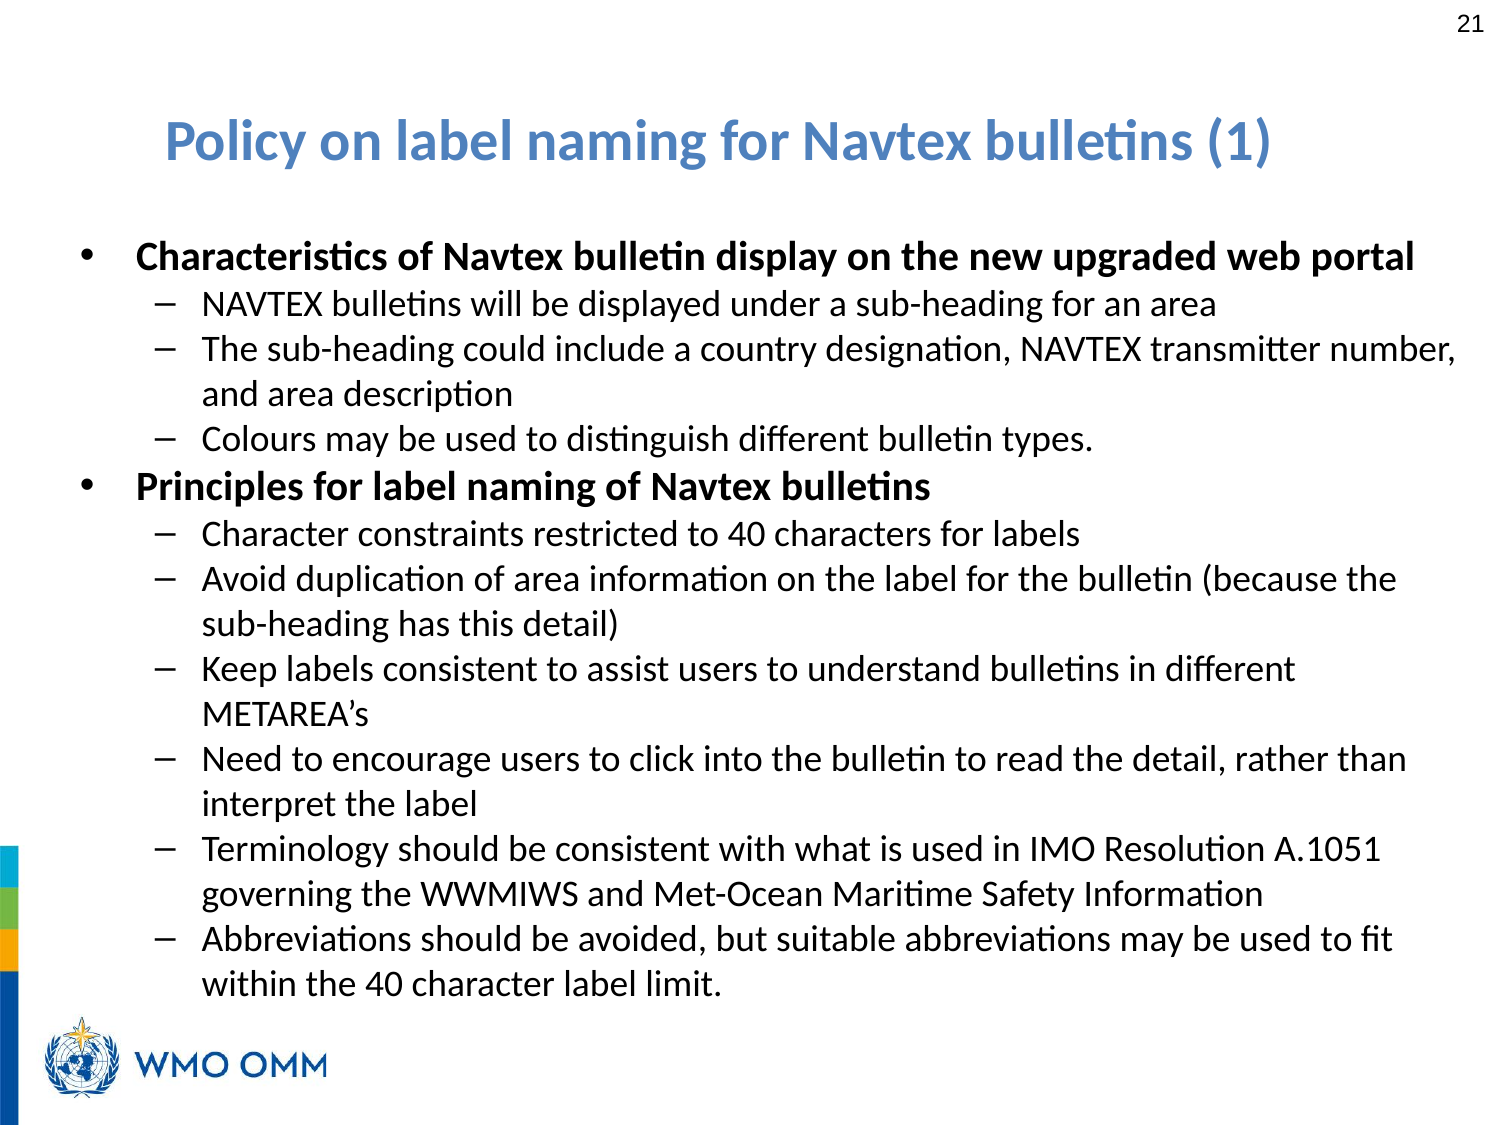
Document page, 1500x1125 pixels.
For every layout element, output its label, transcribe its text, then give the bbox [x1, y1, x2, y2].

picture [0, 845, 327, 1125]
text_box ‹#› [1435, 0, 1500, 43]
list Characteristics of Navtex bulletin display on the new upgraded web portal NAVTEX bulletins will be displayed under a sub-heading for an area The sub-heading could include a country designation, NAVTEX transmitter number, and area description Colours may be used to distinguish different bulletin types. Principles for label naming of Navtex bulletins Character constraints restricted to 40 characters for labels Avoid duplication of area information on the label for the bulletin (because the sub-heading has this detail) Keep labels consistent to assist users to understand bulletins in different METAREA’s Need to encourage users to click into the bulletin to read the detail, rather than interpret the label Terminology should be consistent with what is used in IMO Resolution A.1051 governing the WWMIWS and Met-Ocean Maritime Safety Information Abbreviations should be avoided, but suitable abbreviations may be used to fit within the 40 character label limit. [64, 221, 1477, 1047]
text_box [218, 231, 1345, 268]
title Policy on label naming for Navtex bulletins (1) [150, 43, 1394, 231]
